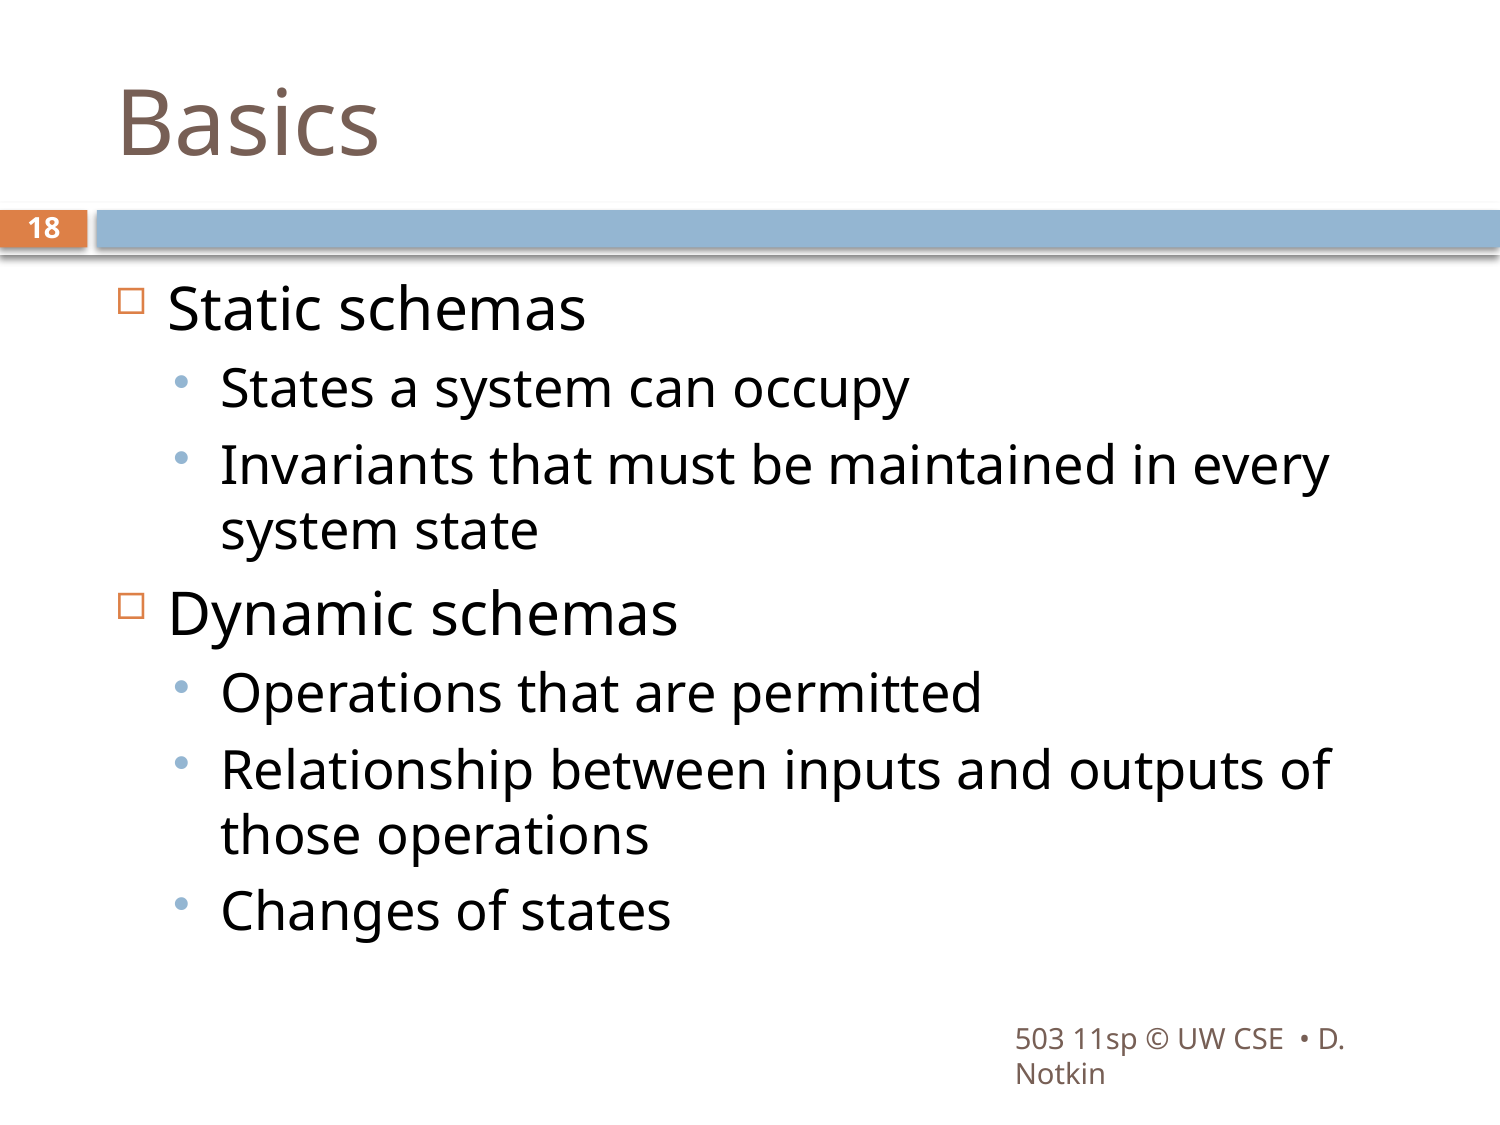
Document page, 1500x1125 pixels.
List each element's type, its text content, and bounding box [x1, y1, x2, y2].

title Basics [100, 37, 1438, 200]
slide_number 18 [0, 208, 88, 249]
slide_number 503 11sp © UW CSE • D. Notkin [999, 1025, 1438, 1085]
list Static schemas States a system can occupy Invariants that must be maintained in every system state Dynamic schemas Operations that are permitted Relationship between inputs and outputs of those operations Changes of states [100, 262, 1438, 1005]
